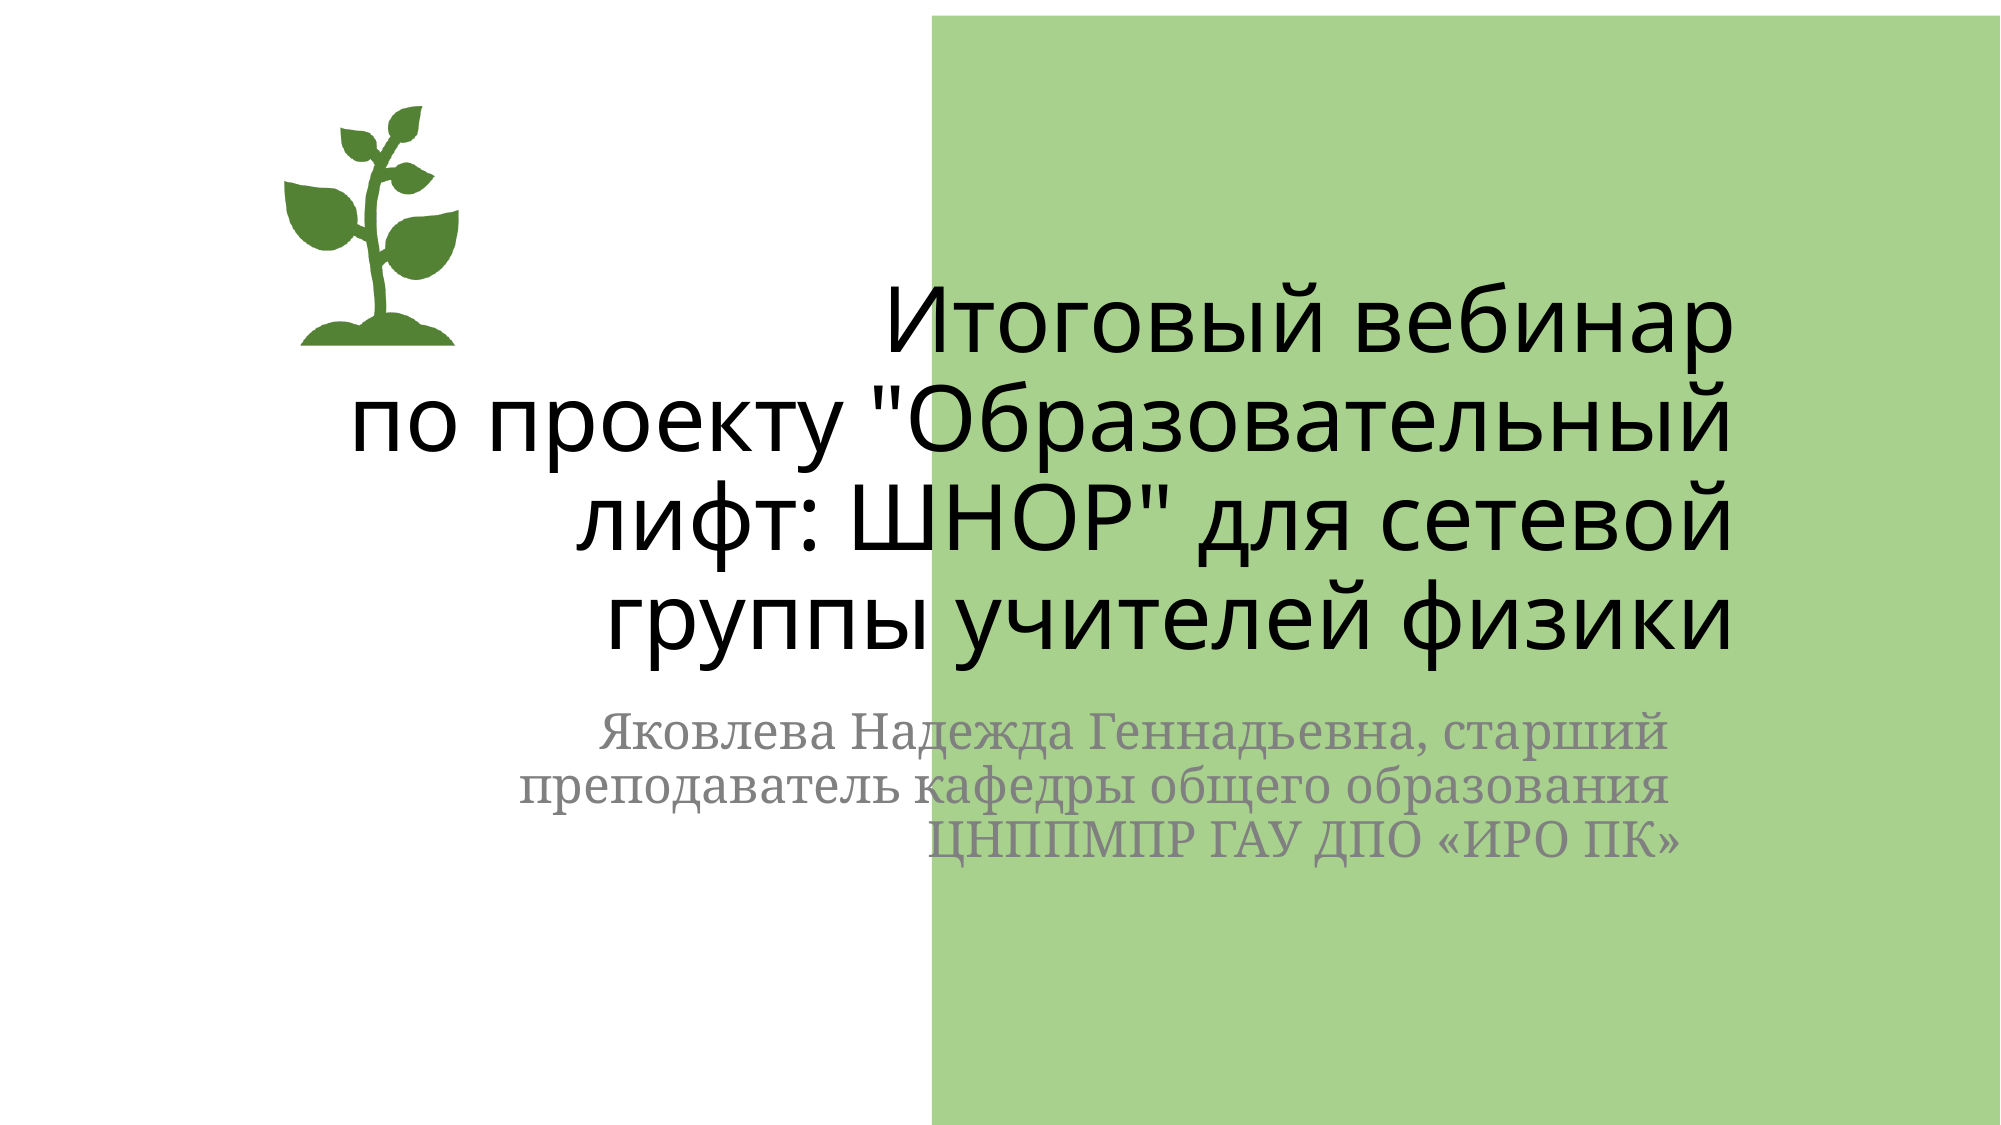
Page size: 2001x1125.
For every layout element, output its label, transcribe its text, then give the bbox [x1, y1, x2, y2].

subtitle Яковлева Надежда Геннадьевна, старший преподаватель кафедры общего образования ЦНППМПР ГАУ ДПО «ИРО ПК» [261, 698, 1698, 971]
title Итоговый вебинар по проекту "Образовательный лифт: ШНОР" для сетевой группы учителей физики [316, 284, 1752, 677]
picture [228, 82, 514, 369]
text_box [931, 15, 2000, 1125]
